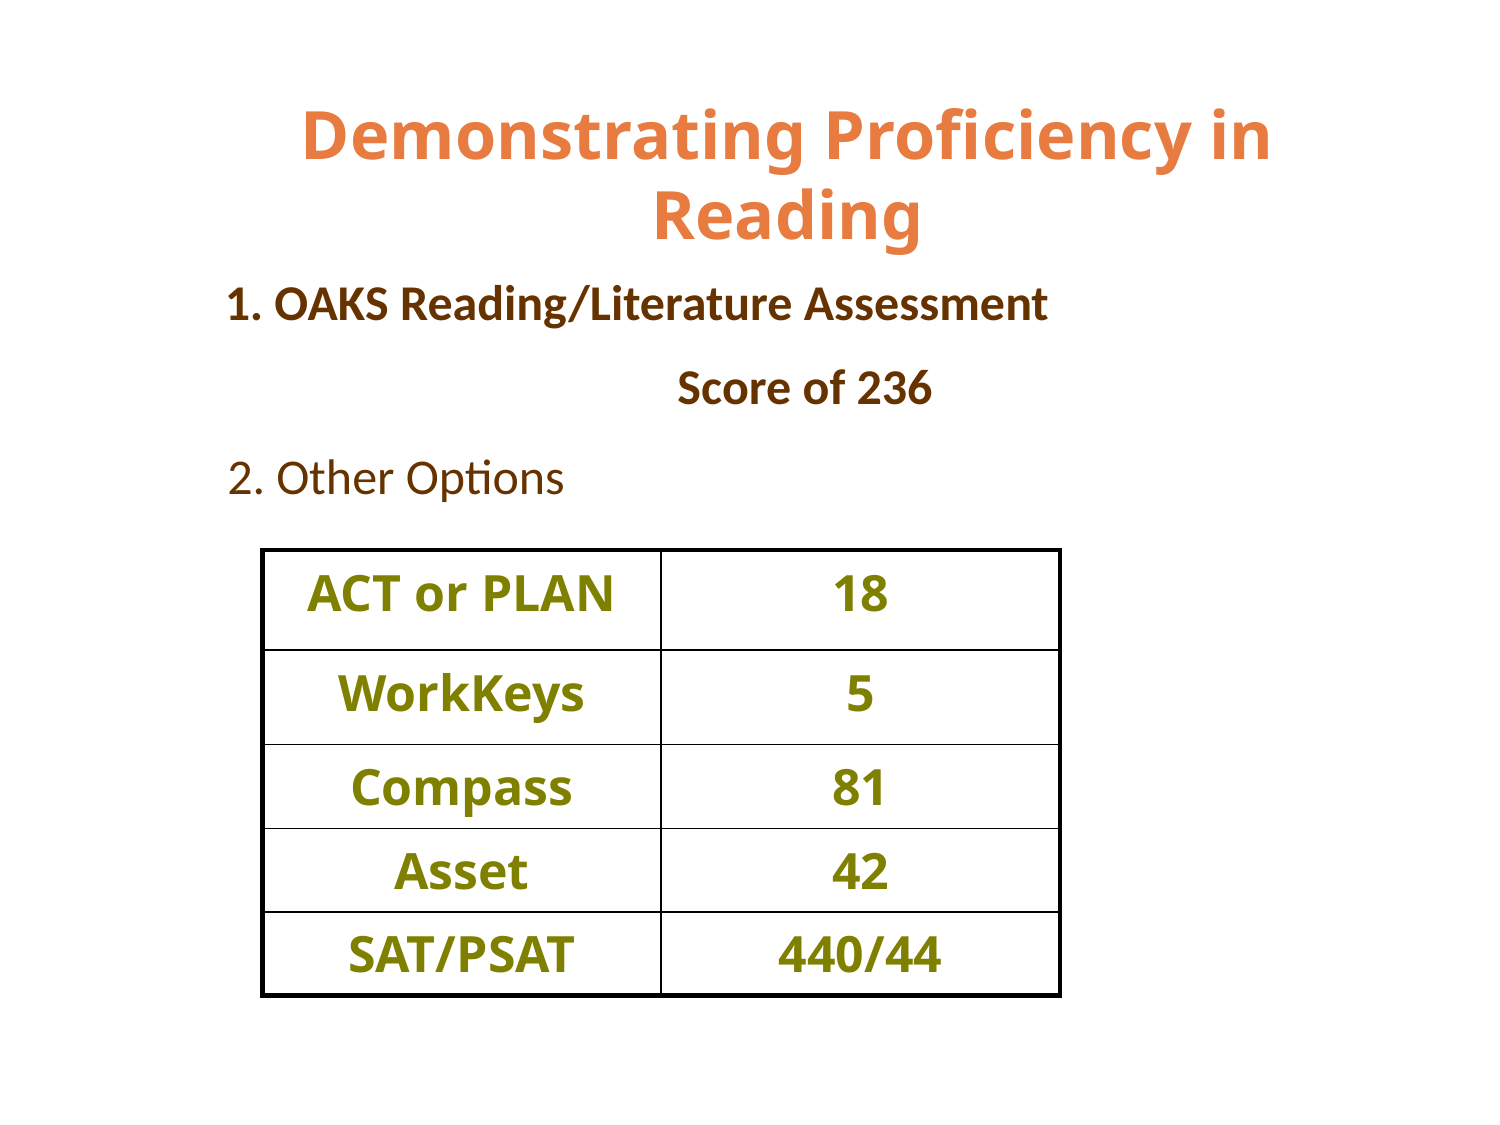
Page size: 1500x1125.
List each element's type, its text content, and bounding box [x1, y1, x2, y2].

table_cell 5 [662, 651, 1058, 744]
table_cell 81 [662, 745, 1058, 828]
table_cell WorkKeys [265, 651, 660, 744]
title Demonstrating Proficiency in Reading [162, 112, 1413, 233]
table_cell Compass [265, 745, 660, 828]
list 1. OAKS Reading/Literature Assessment Score of 236 [209, 262, 1400, 450]
text_box 2. Other Options [212, 437, 913, 513]
table_header 18 [662, 552, 1058, 649]
table_cell 42 [662, 829, 1058, 911]
table_cell Asset [265, 829, 660, 911]
table_header ACT or PLAN [265, 552, 660, 649]
table_cell 440/44 [662, 913, 1058, 993]
table_cell SAT/PSAT [265, 913, 660, 993]
